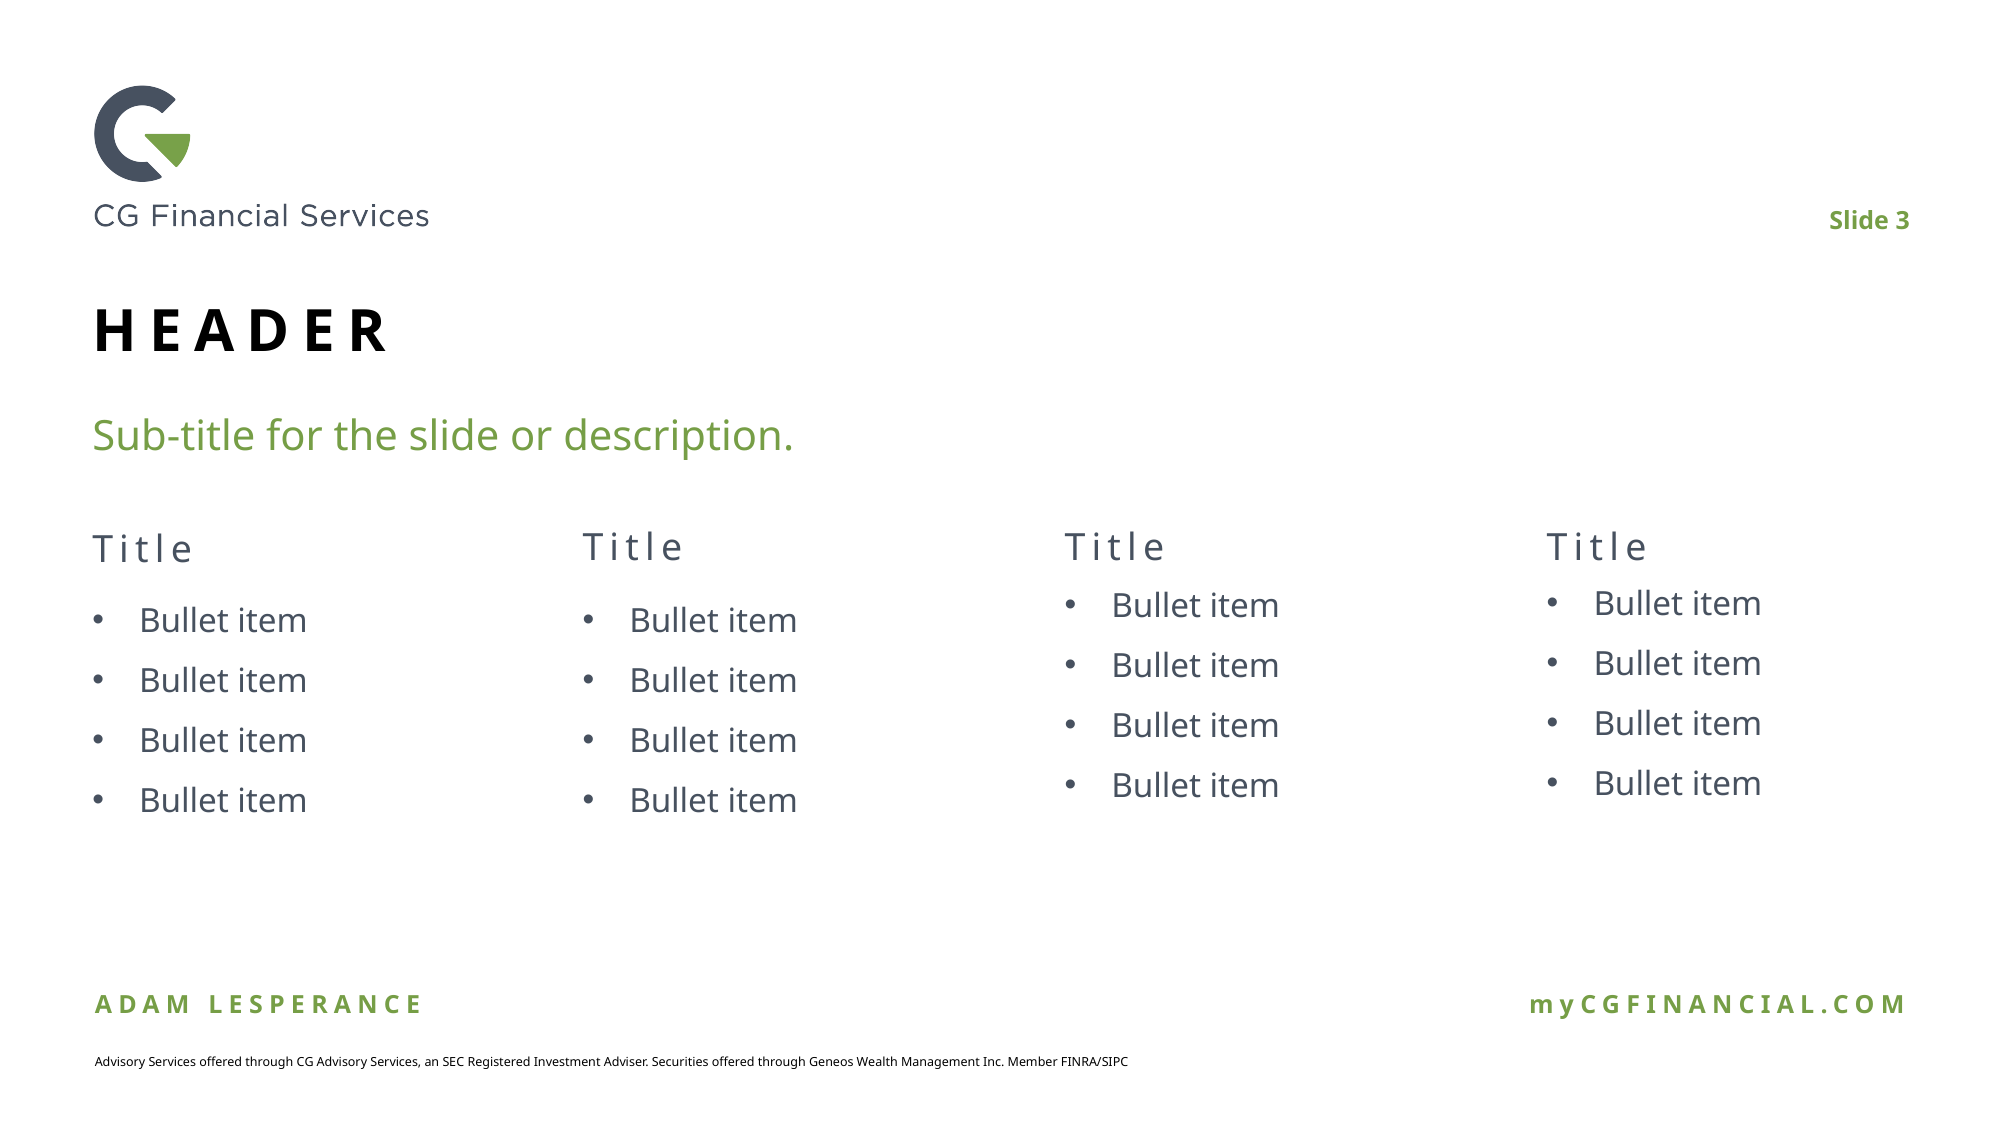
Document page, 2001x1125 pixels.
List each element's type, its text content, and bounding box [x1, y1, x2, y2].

picture [74, 65, 449, 247]
text_box Bullet item Bullet item Bullet item Bullet item [1049, 549, 1466, 855]
text_box Title [1531, 524, 1948, 548]
text_box Bullet item Bullet item Bullet item Bullet item [567, 564, 984, 870]
title HEADER [77, 293, 1905, 368]
text_box Bullet item Bullet item Bullet item Bullet item [77, 564, 494, 870]
text_box Sub-title for the slide or description. [77, 413, 1455, 461]
text_box Title [1049, 524, 1466, 549]
text_box Title [77, 526, 494, 564]
text_box Title [567, 524, 984, 564]
text_box Bullet item Bullet item Bullet item Bullet item [1531, 548, 1948, 853]
